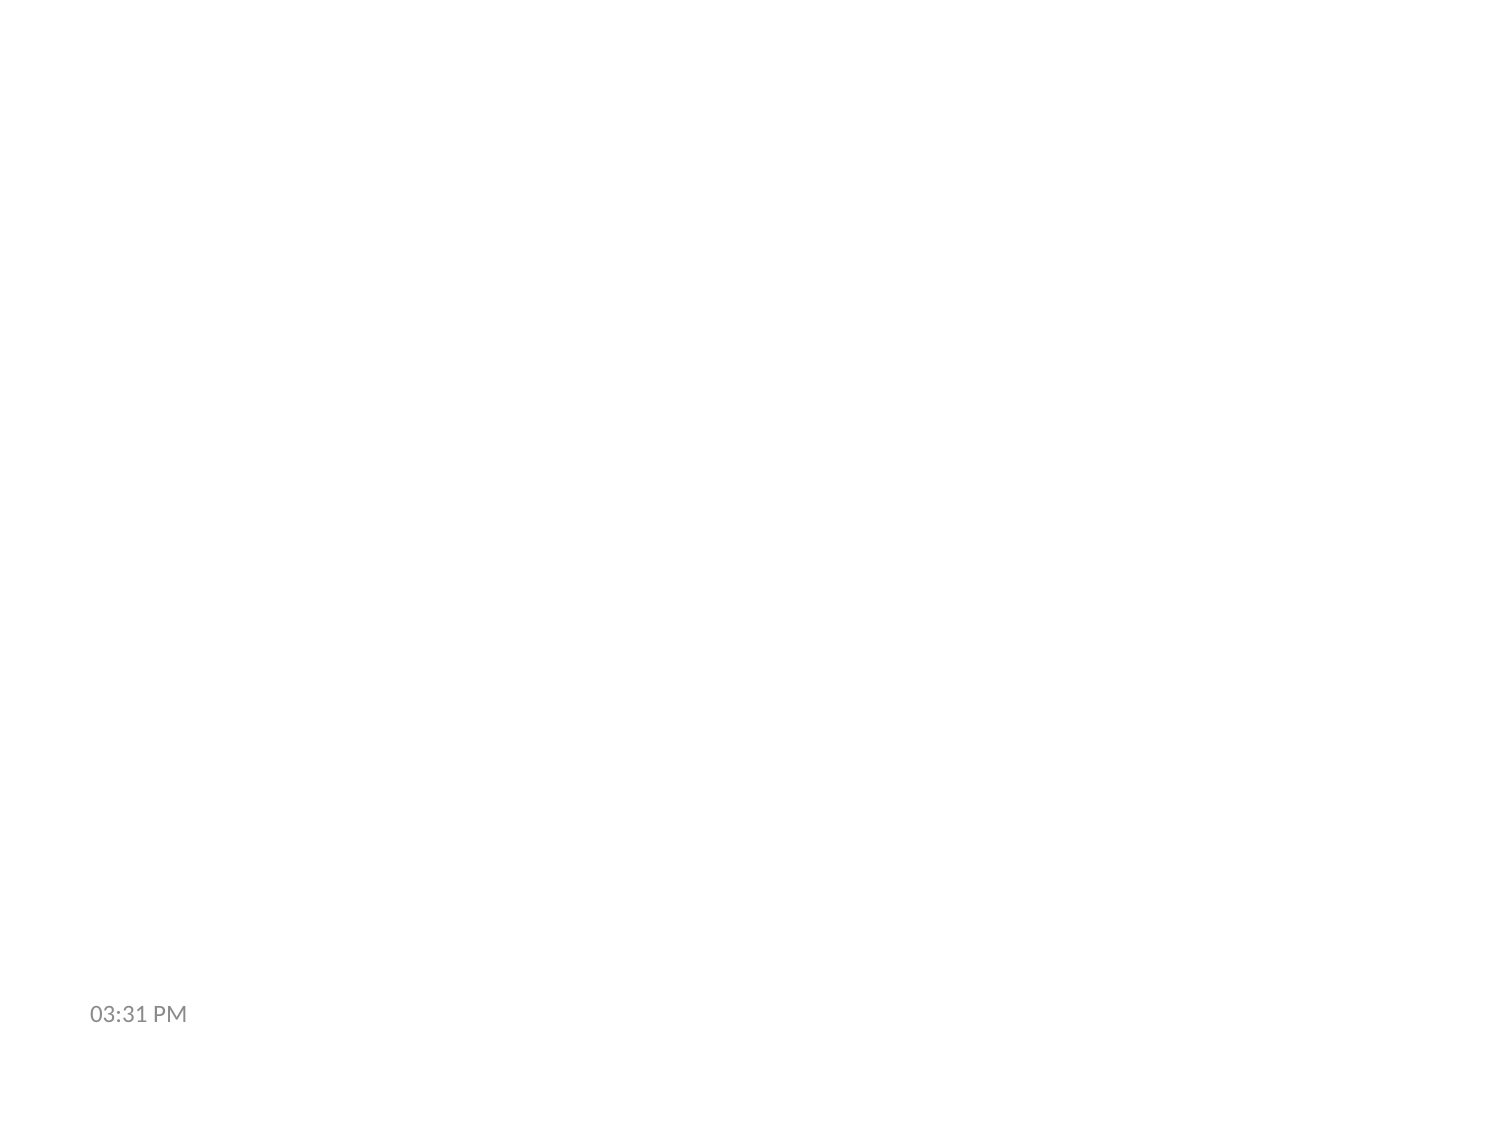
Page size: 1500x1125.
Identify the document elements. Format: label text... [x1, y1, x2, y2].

text_box 3:35 PM [75, 982, 425, 1043]
